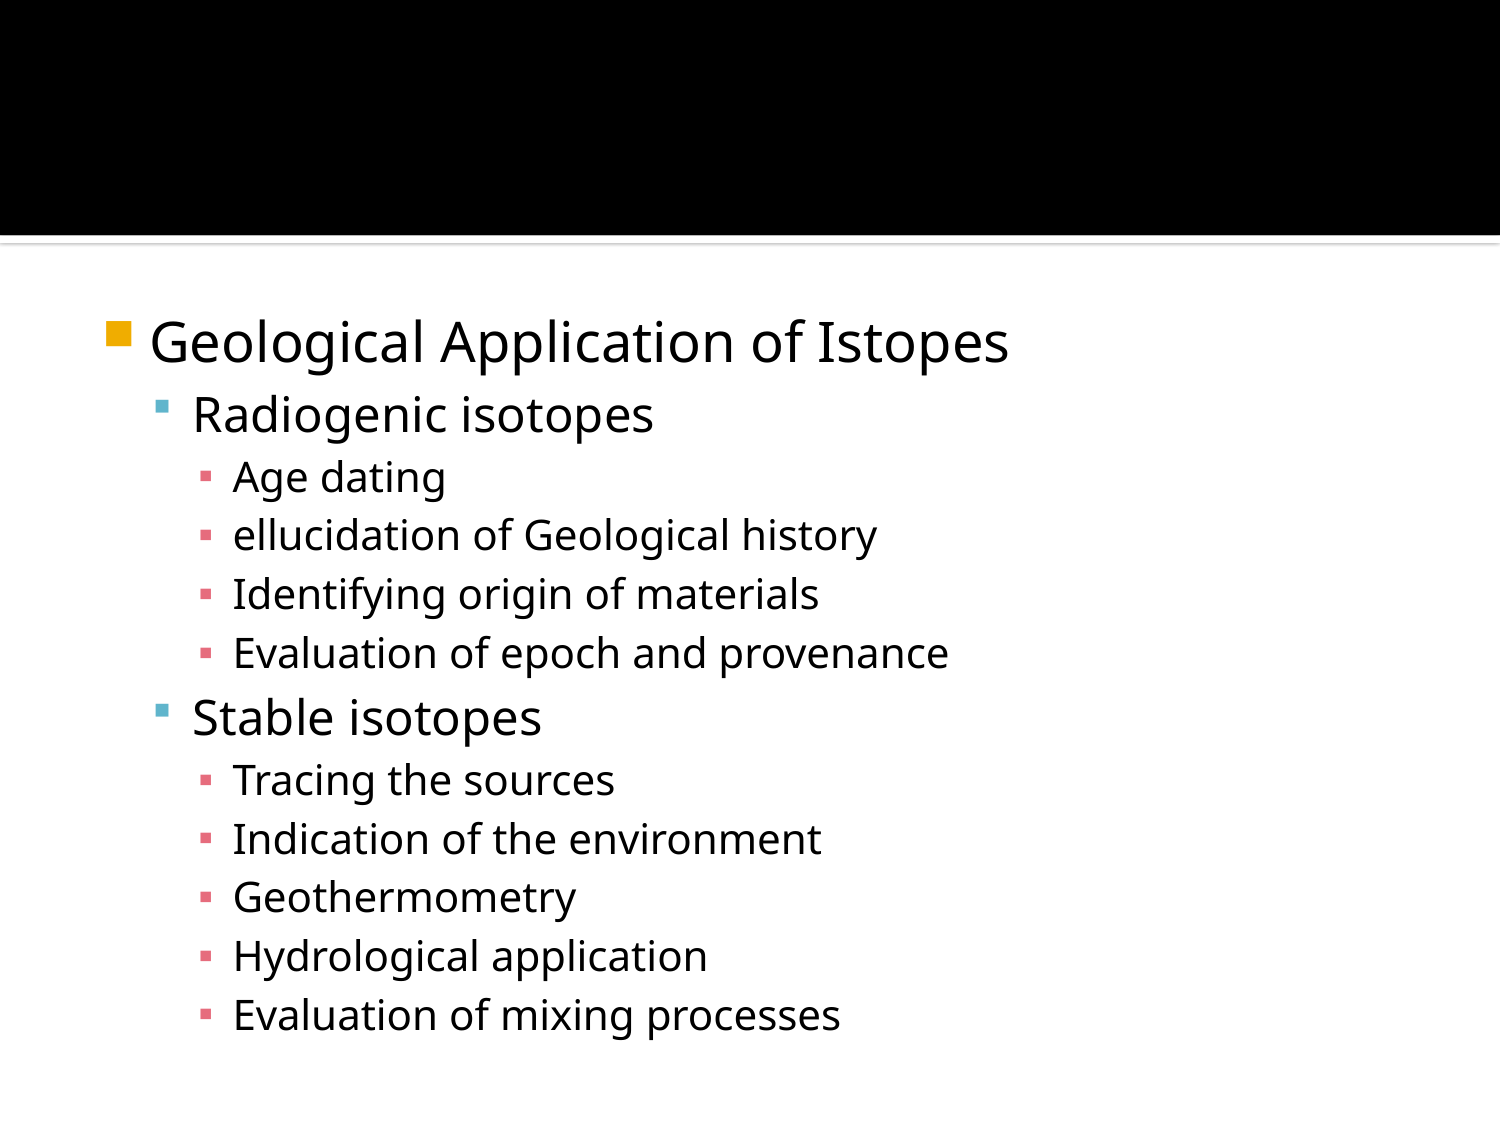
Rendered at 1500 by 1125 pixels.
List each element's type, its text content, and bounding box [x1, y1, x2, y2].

list Geological Application of Istopes Radiogenic isotopes Age dating ellucidation of Geological history Identifying origin of materials Evaluation of epoch and provenance Stable isotopes Tracing the sources Indication of the environment Geothermometry Hydrological application Evaluation of mixing processes [75, 291, 1425, 1050]
